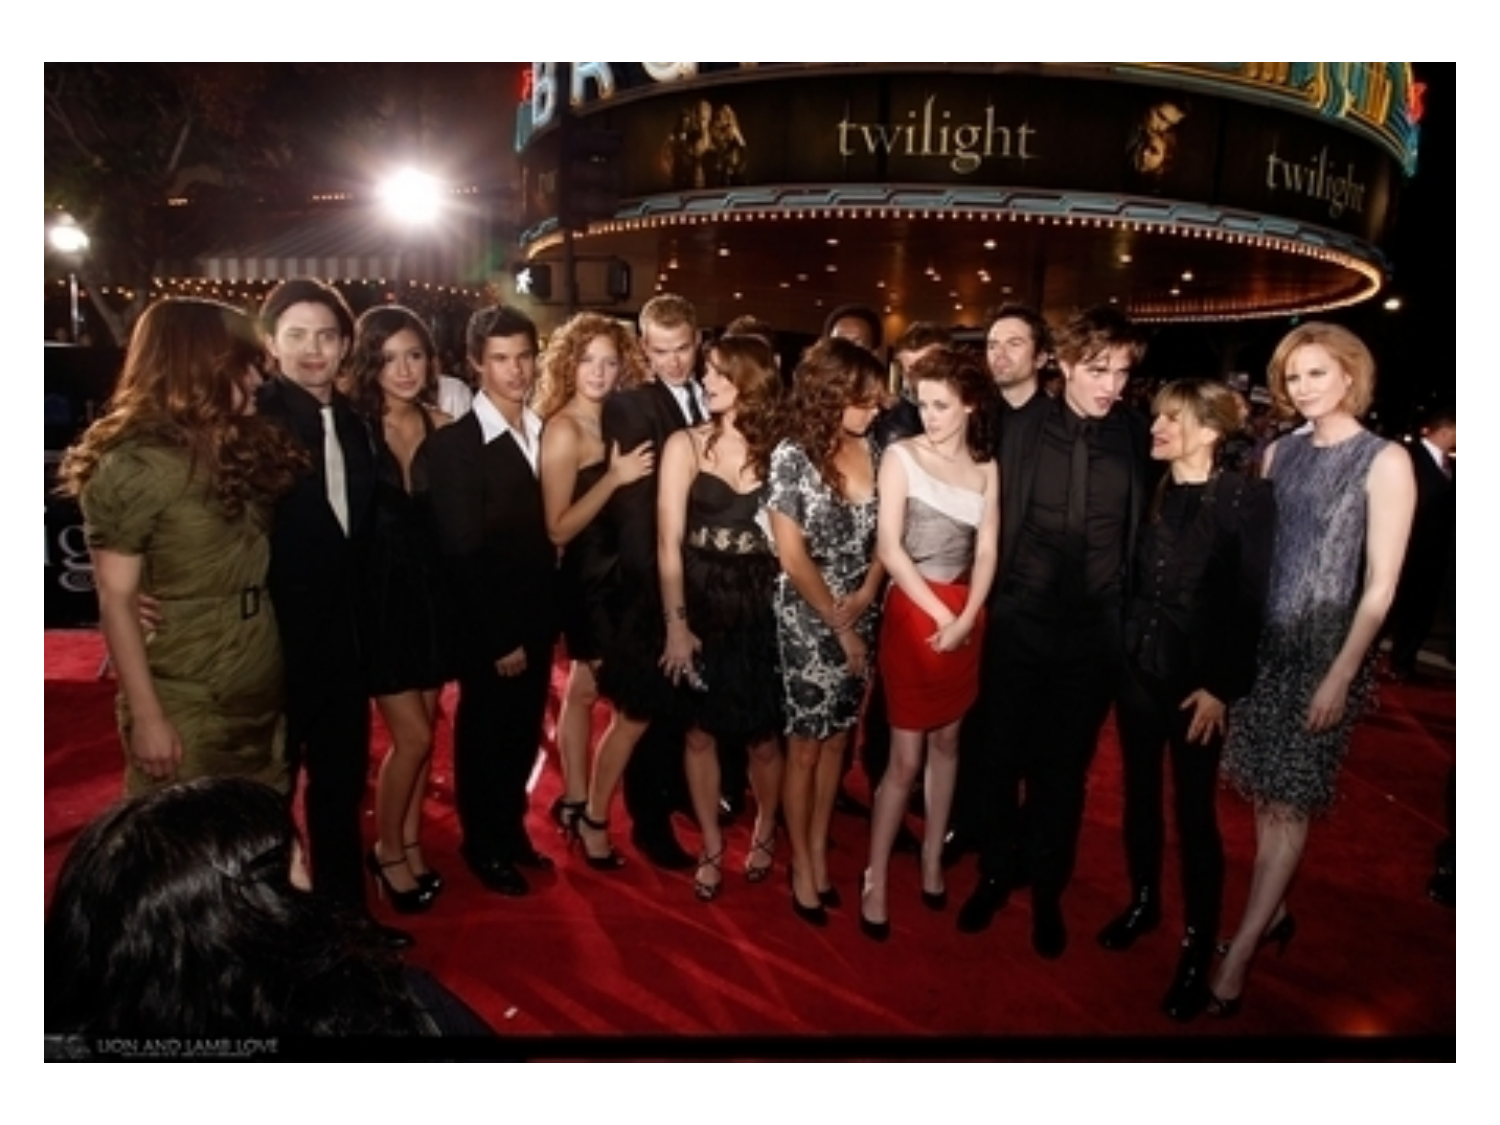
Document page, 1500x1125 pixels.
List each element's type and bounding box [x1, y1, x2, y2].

picture [44, 62, 1456, 1063]
